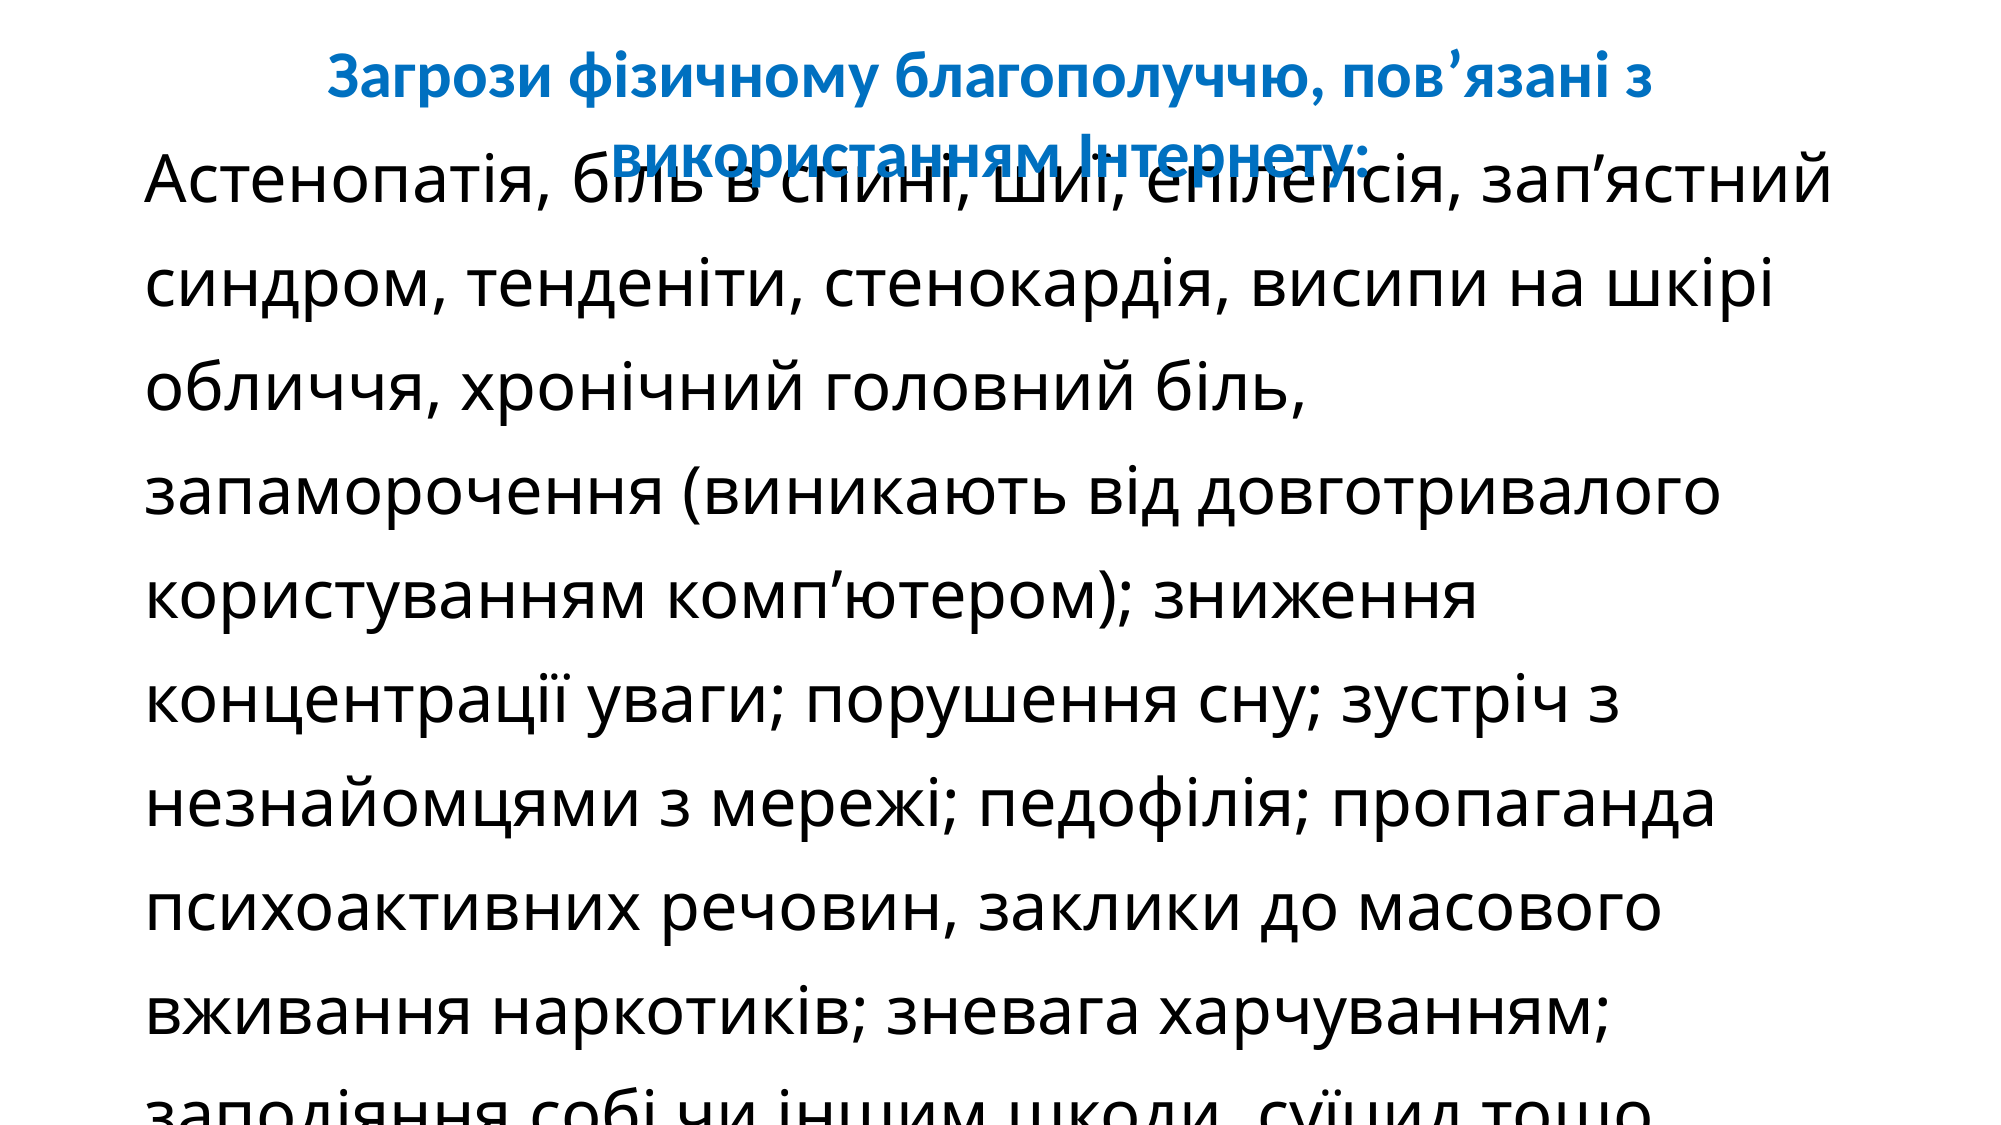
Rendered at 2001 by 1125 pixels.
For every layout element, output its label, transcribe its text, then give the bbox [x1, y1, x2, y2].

text_box Загрози фізичному благополуччю, пов’язані з використанням Інтернету: [142, 23, 1841, 199]
title Астенопатія, біль в спині, шиї, епілепсія, зап’ястний синдром, тенденіти, стенокардія, висипи на шкірі обличчя, хронічний головний біль, запаморочення (виникають від довготривалого користуванням комп’ютером); зниження концентрації уваги; порушення сну; зустріч з незнайомцями з мережі; педофілія; пропаганда психоактивних речовин, заклики до масового вживання наркотиків; зневага харчуванням; заподіяння собі чи іншим шкоди, суїцид тощо. [129, 425, 1855, 644]
